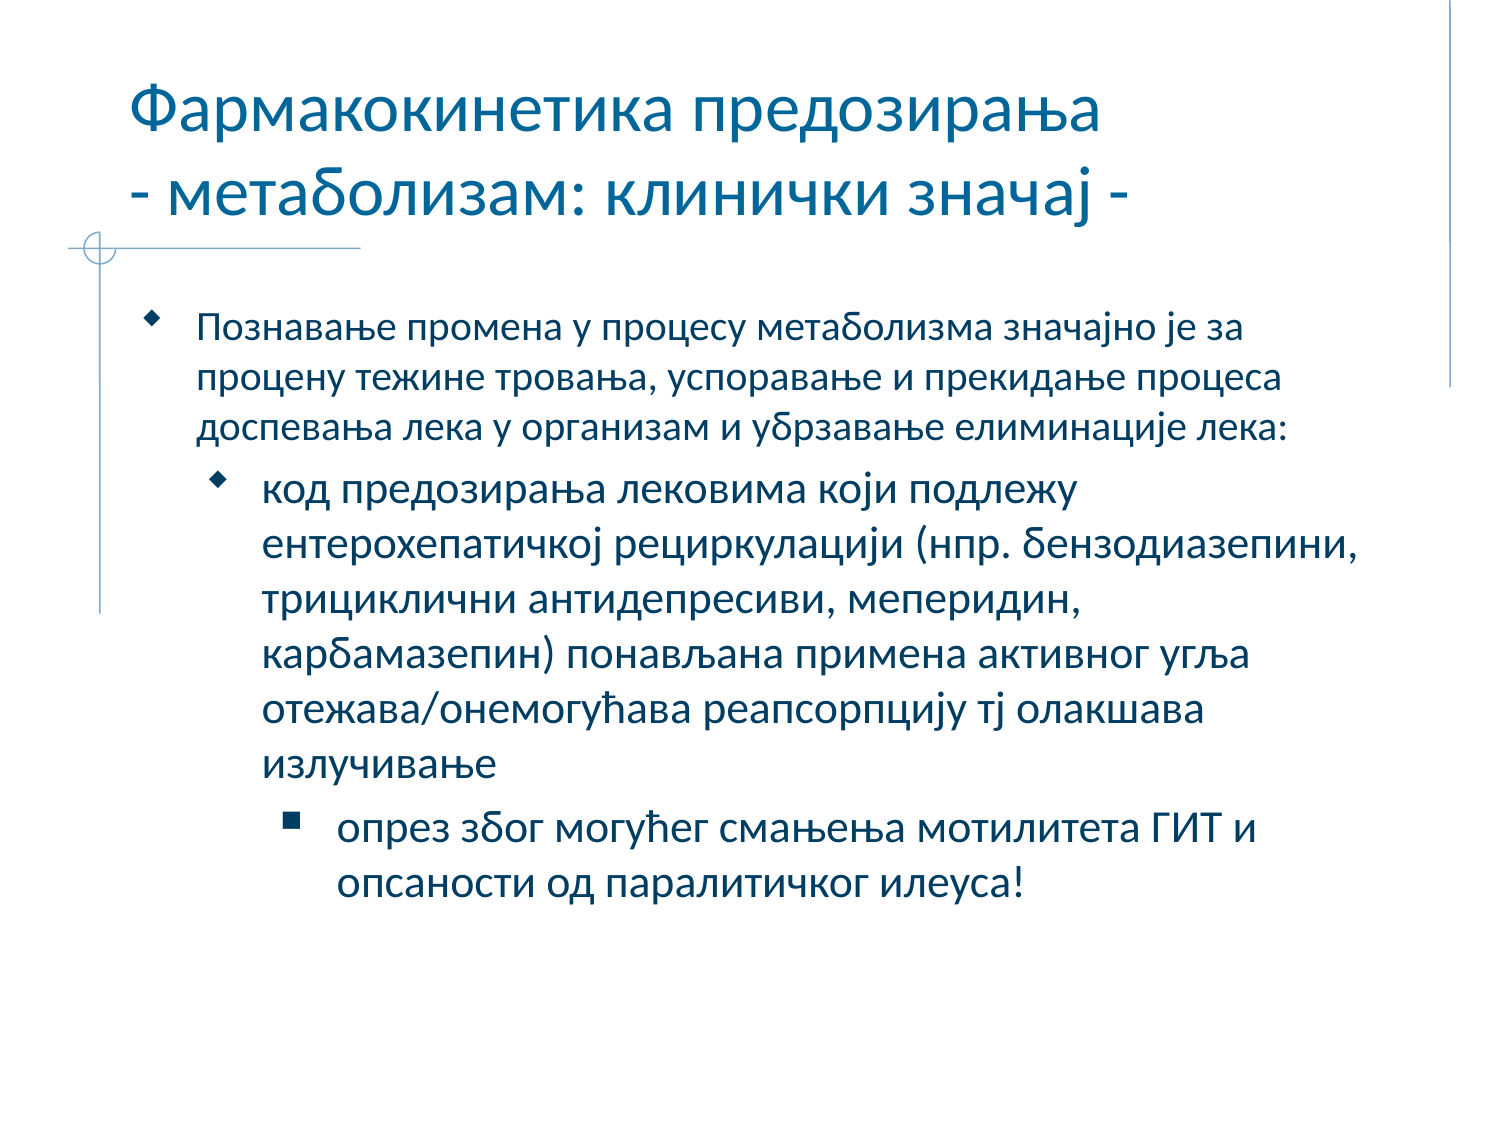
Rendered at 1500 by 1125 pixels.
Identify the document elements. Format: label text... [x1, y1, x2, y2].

title Фармакокинетика предозирања - метаболизам: клинички значај - [113, 49, 1436, 238]
list Познавање промена у процесу метаболизма значајно је за процену тежине тровања, успоравање и прекидање процеса доспевања лека у организам и убрзавање елиминације лека: код предозирања лековима који подлежу ентерохепатичкој рециркулацији (нпр. бензодиазепини, трициклични антидепресиви, меперидин, карбамазепин) понављана примена активног угља отежава/онемогућава реапсорпцију тј олакшава излучивање опрез због могућег смањења мотилитета ГИТ и опсаности од паралитичког илеуса! [124, 290, 1400, 1026]
